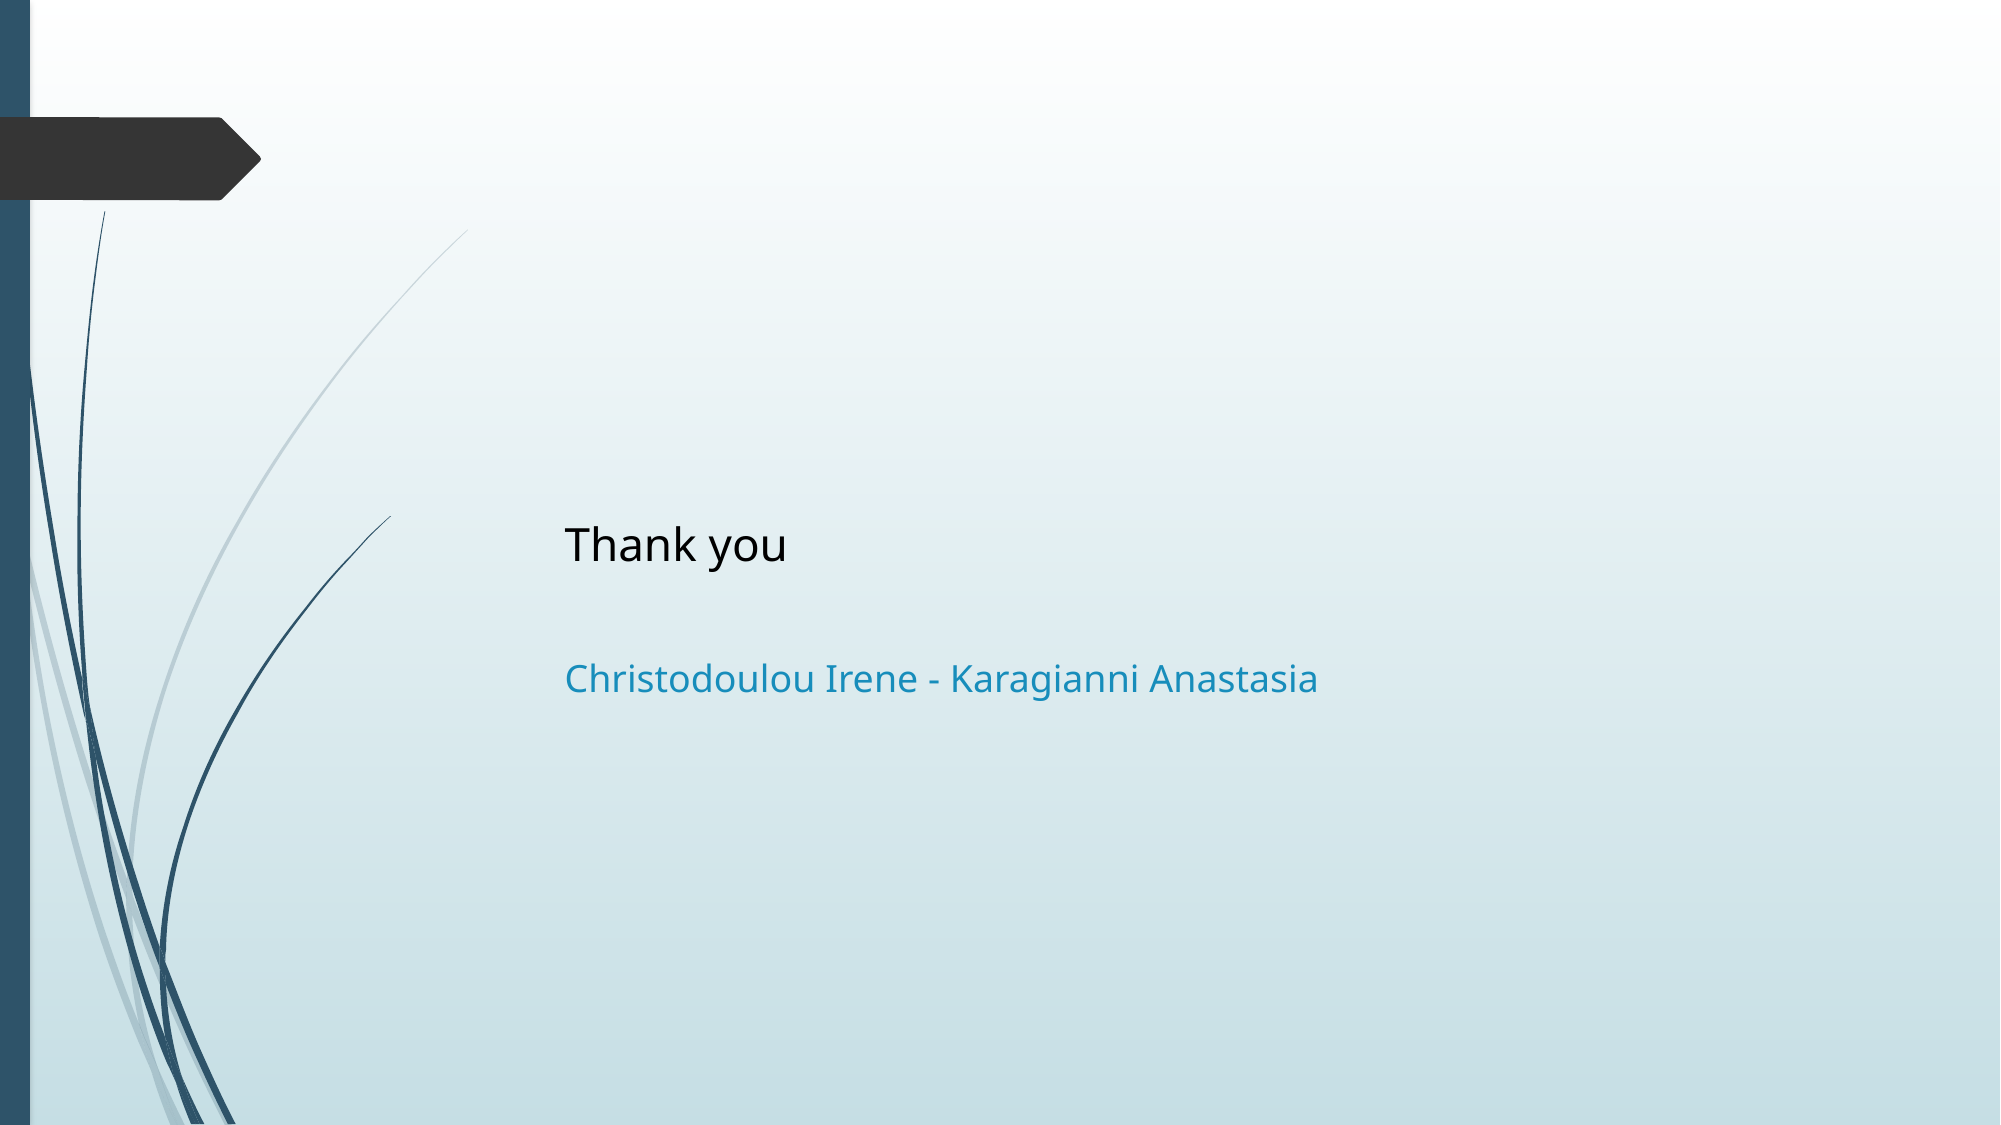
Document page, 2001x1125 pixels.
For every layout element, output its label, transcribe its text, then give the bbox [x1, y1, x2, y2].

text_box Thank you [549, 508, 1311, 579]
text_box Christodoulou Irene - Karagianni Anastasia [549, 647, 1473, 708]
